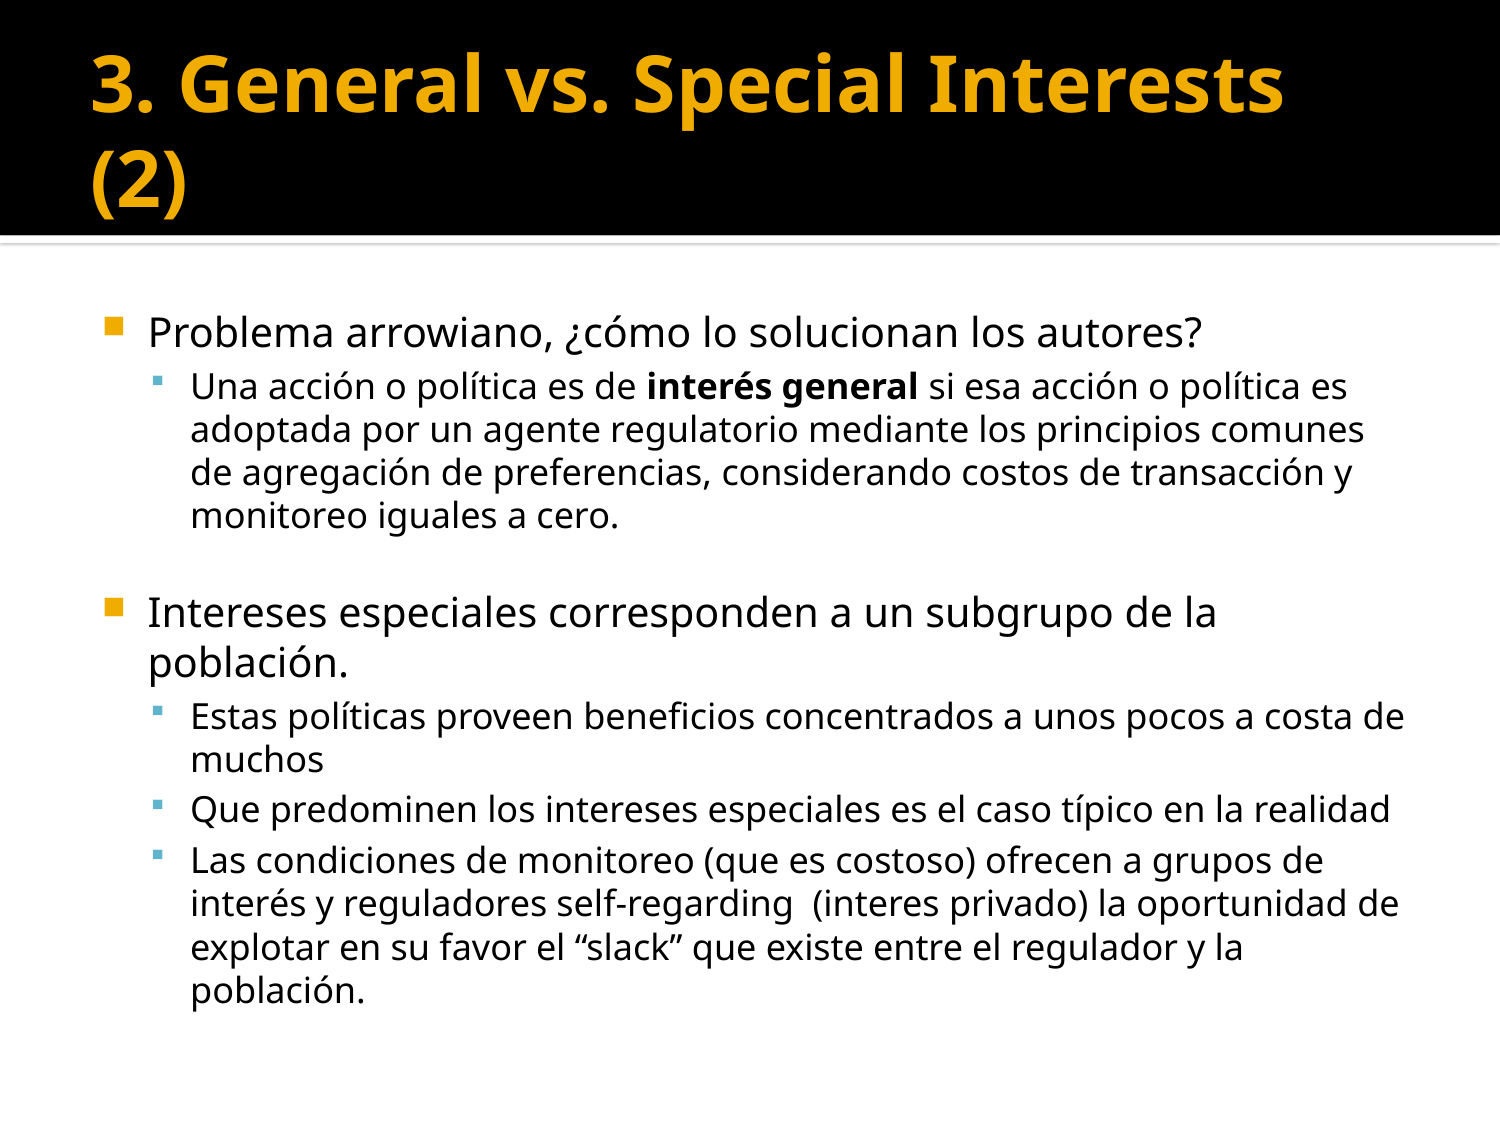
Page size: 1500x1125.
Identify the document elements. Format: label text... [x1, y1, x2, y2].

list Problema arrowiano, ¿cómo lo solucionan los autores? Una acción o política es de interés general si esa acción o política es adoptada por un agente regulatorio mediante los principios comunes de agregación de preferencias, considerando costos de transacción y monitoreo iguales a cero. Intereses especiales corresponden a un subgrupo de la población. Estas políticas proveen beneficios concentrados a unos pocos a costa de muchos Que predominen los intereses especiales es el caso típico en la realidad Las condiciones de monitoreo (que es costoso) ofrecen a grupos de interés y reguladores self-regarding (interes privado) la oportunidad de explotar en su favor el “slack” que existe entre el regulador y la población. [75, 291, 1425, 1050]
title 3. General vs. Special Interests (2) [75, 25, 1425, 231]
